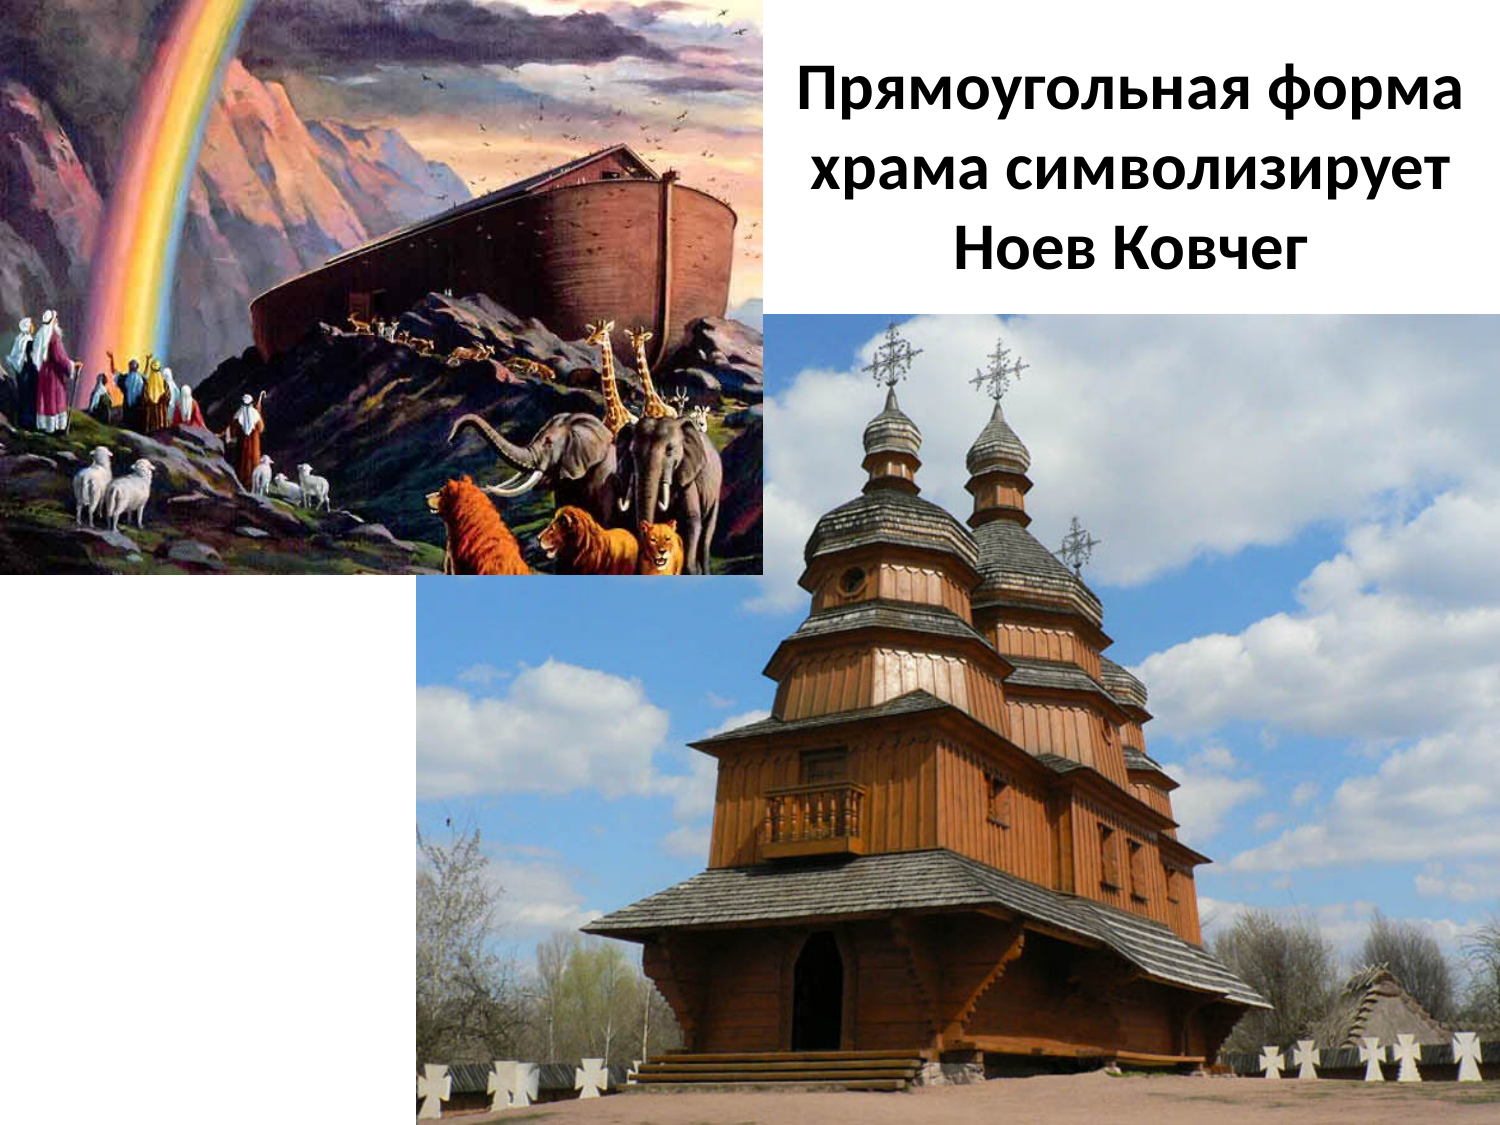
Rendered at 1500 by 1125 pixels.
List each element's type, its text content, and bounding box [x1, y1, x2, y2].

picture [0, 0, 1500, 1125]
title Прямоугольная форма храма символизирует Ноев Ковчег [764, 0, 1500, 313]
